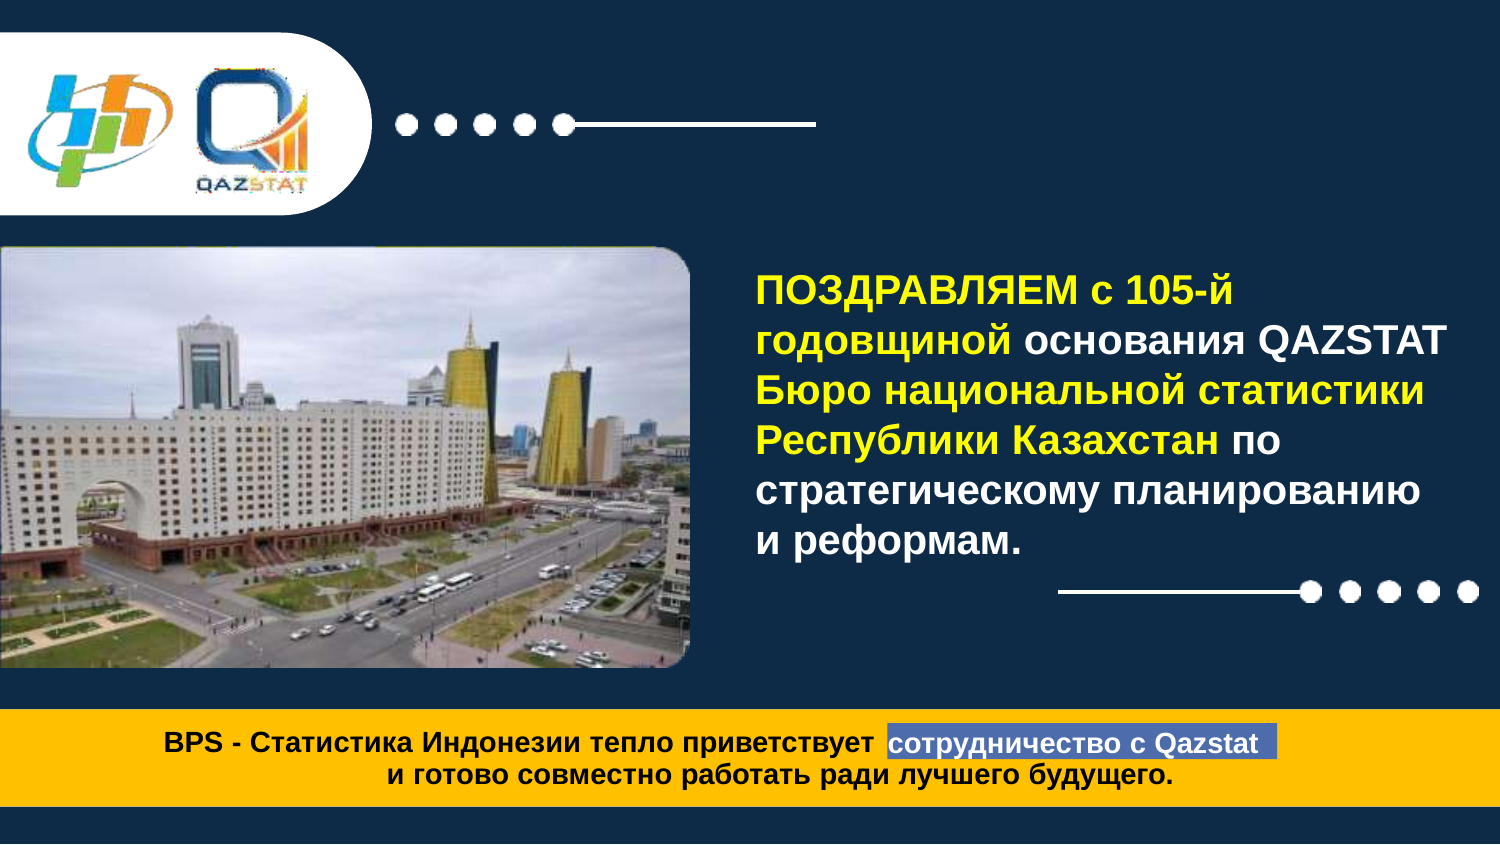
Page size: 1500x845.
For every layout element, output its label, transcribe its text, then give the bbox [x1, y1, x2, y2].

text_box и готово совместно работать ради лучшего будущего. [384, 753, 1178, 791]
text_box BPS - Статистика Индонезии тепло приветствует [161, 721, 879, 759]
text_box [0, 0, 1500, 710]
text_box [0, 807, 1500, 844]
text_box сотрудничество с Qazstat [887, 723, 1278, 760]
text_box [0, 717, 1500, 807]
